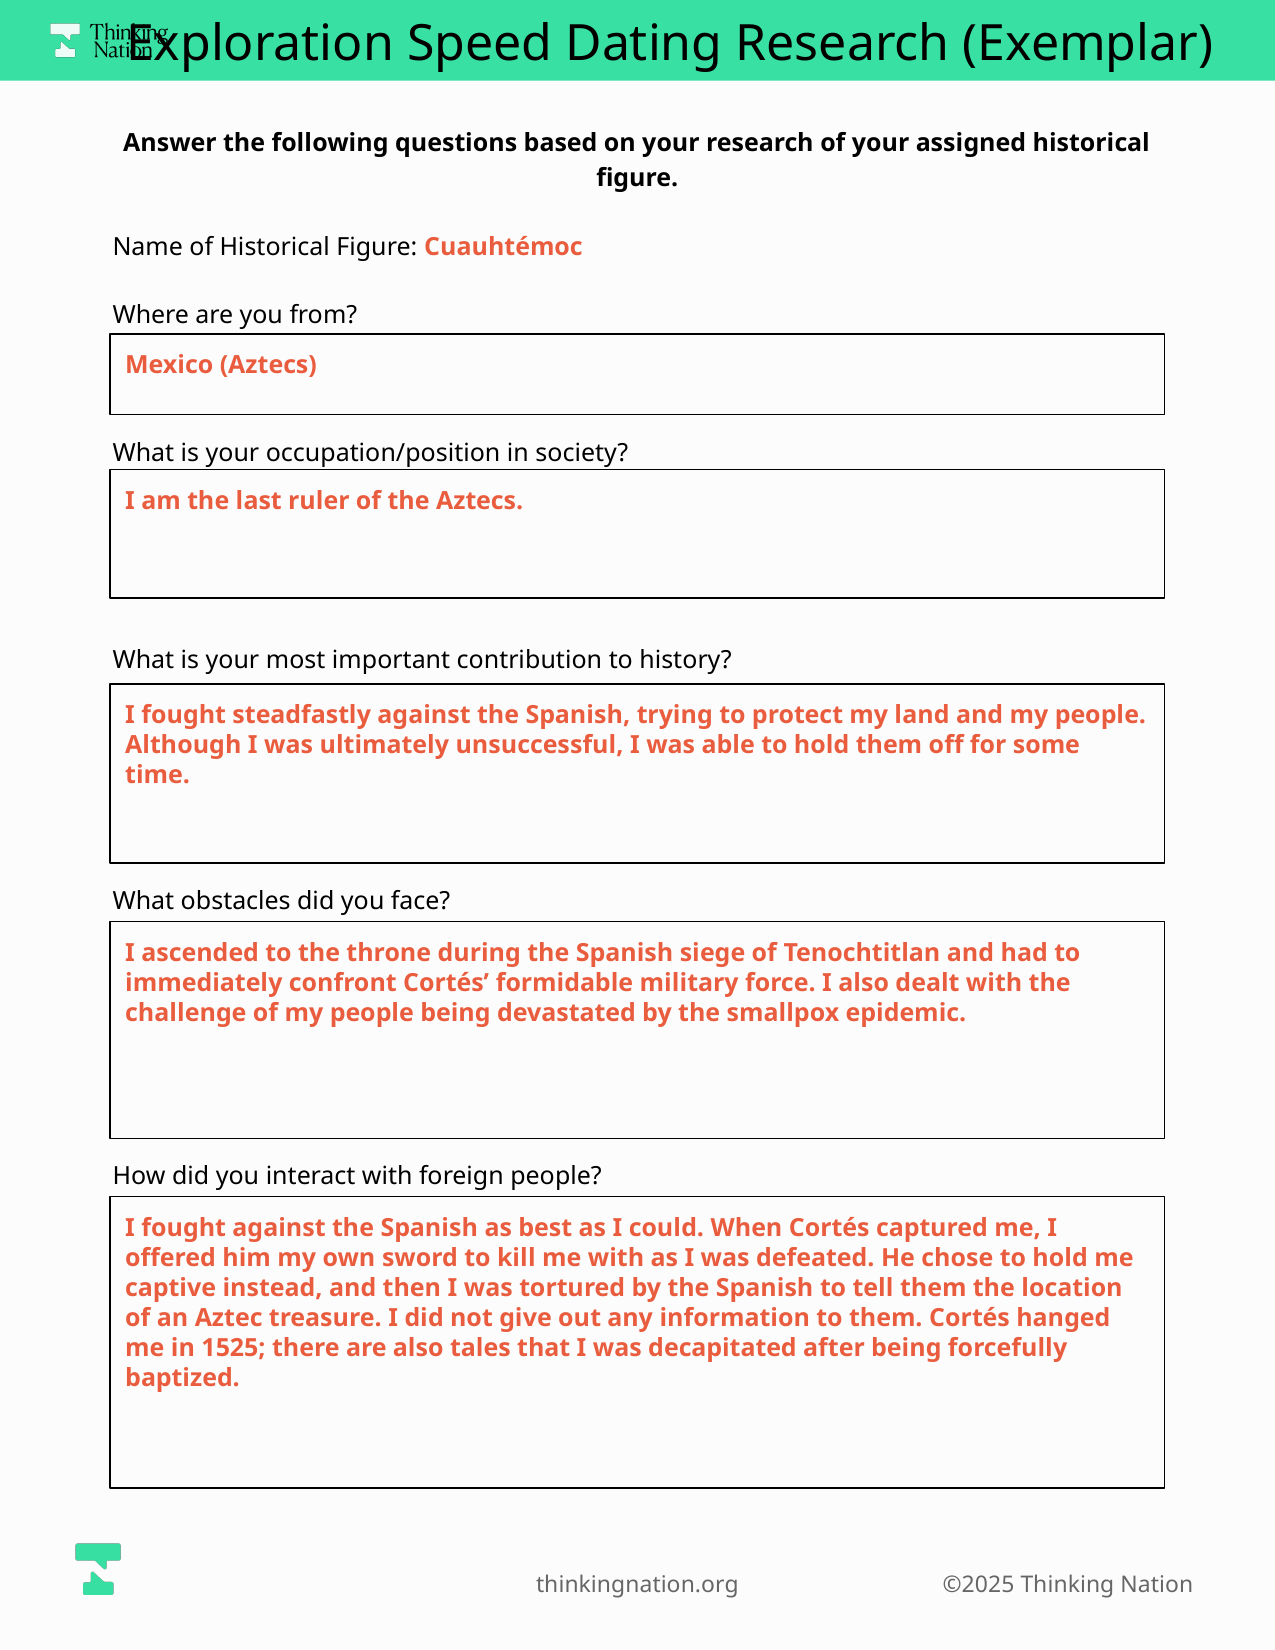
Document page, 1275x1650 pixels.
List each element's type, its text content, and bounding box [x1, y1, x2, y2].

text_box Answer the following questions based on your research of your assigned historical figure. Name of Historical Figure: Cuauhtémoc Where are you from? What is your occupation/position in society? What is your most important contribution to history? What obstacles did you face? How did you interact with foreign people? [97, 107, 1178, 1650]
picture [62, 1533, 134, 1605]
text_box ©2025 Thinking Nation [1178, 1553, 1210, 1605]
text_box Mexico (Aztecs) [110, 333, 1165, 415]
text_box I ascended to the throne during the Spanish siege of Tenochtitlan and had to immediately confront Cortés’ formidable military force. I also dealt with the challenge of my people being devastated by the smallpox epidemic. [110, 921, 1165, 1139]
text_box I fought steadfastly against the Spanish, trying to protect my land and my people. Although I was ultimately unsuccessful, I was able to hold them off for some time. [110, 683, 1165, 863]
text_box I fought against the Spanish as best as I could. When Cortés captured me, I offered him my own sword to kill me with as I was defeated. He chose to hold me captive instead, and then I was tortured by the Spanish to tell them the location of an Aztec treasure. I did not give out any information to them. Cortés hanged me in 1525; there are also tales that I was decapitated after being forcefully baptized. [110, 1196, 1165, 1489]
text_box I am the last ruler of the Aztecs. [110, 469, 1165, 598]
picture [36, 12, 172, 69]
text_box Exploration Speed Dating Research (Exemplar) [0, 0, 1275, 81]
